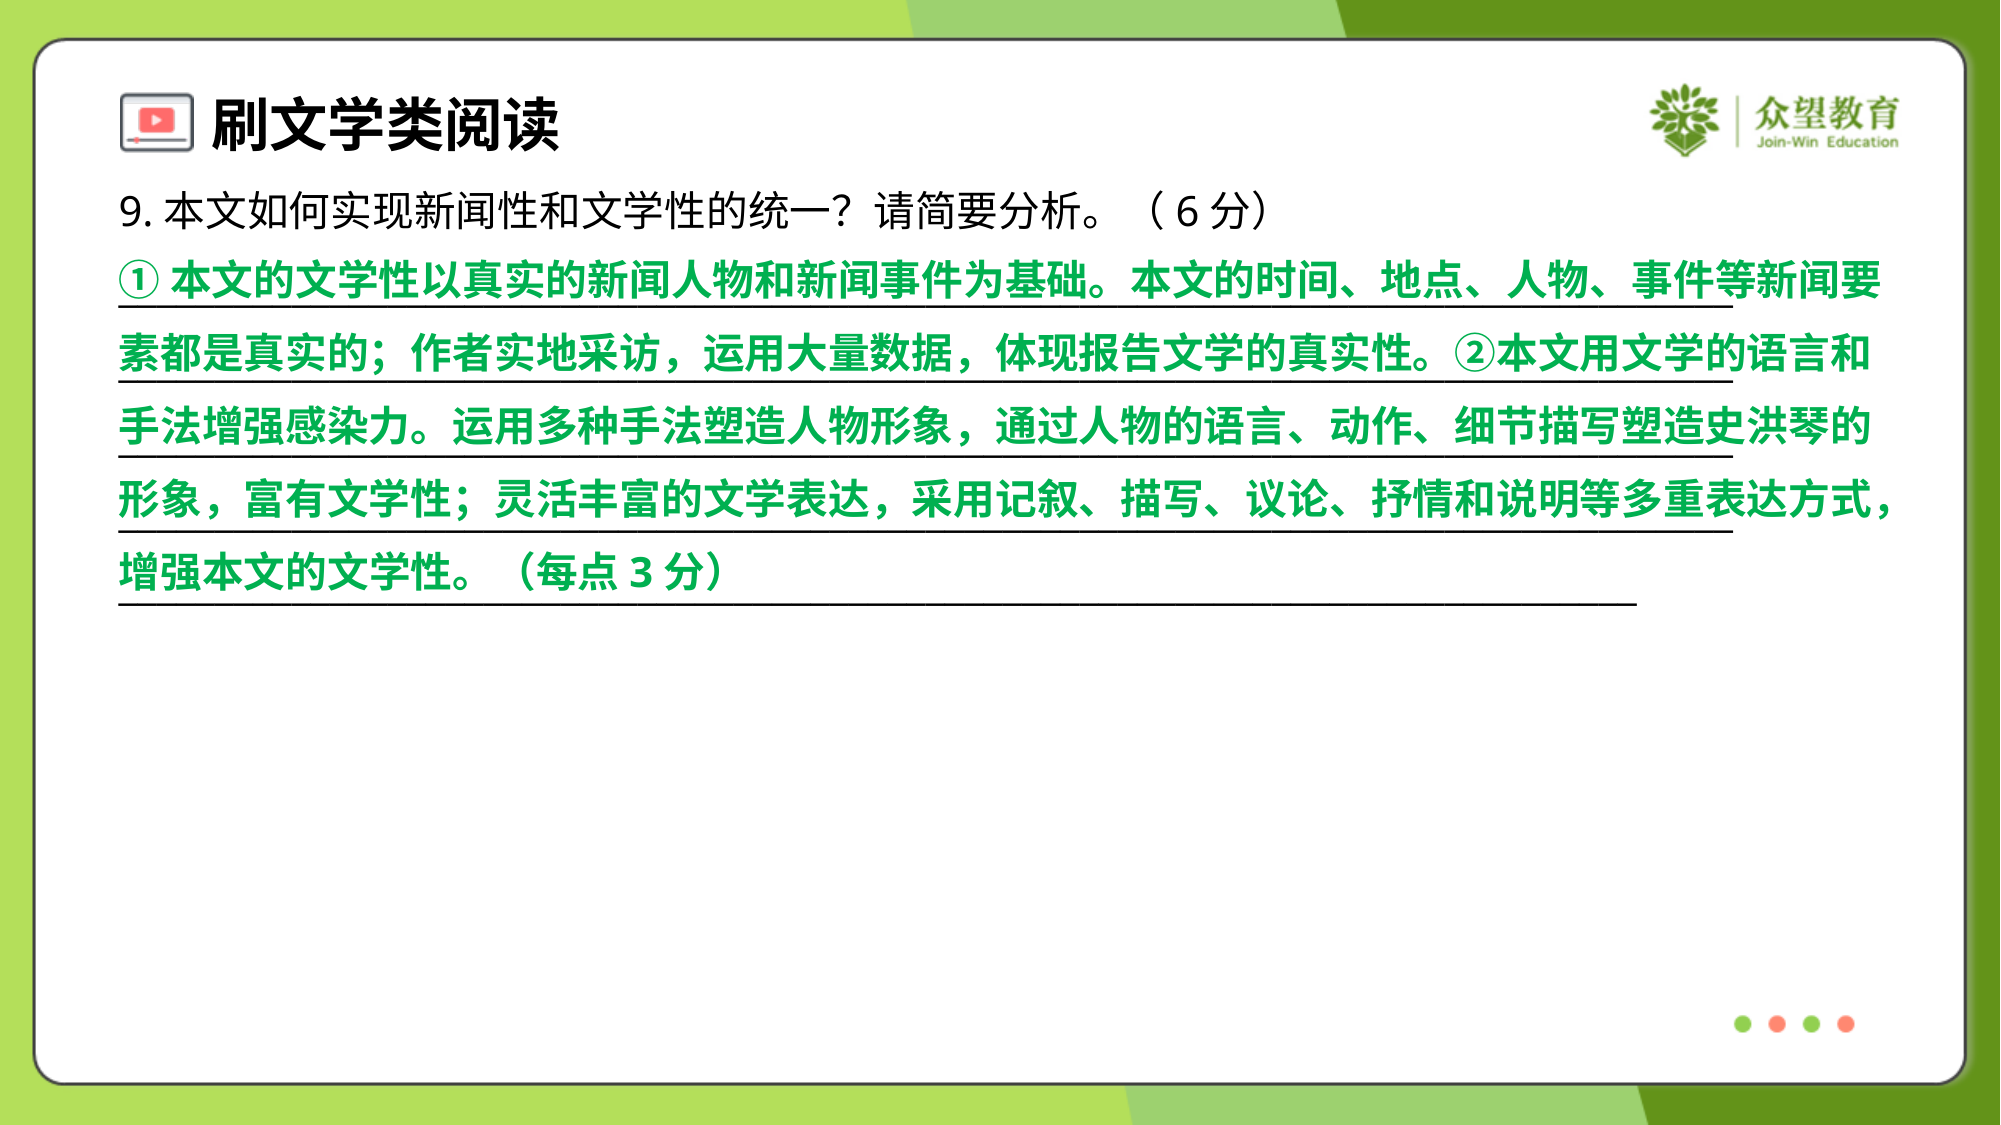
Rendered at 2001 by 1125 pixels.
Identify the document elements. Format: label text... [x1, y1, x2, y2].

text_box 9.本文如何实现新闻性和文学性的统一？请简要分析。（6分） [118, 159, 1883, 227]
text_box ①本文的文学性以真实的新闻人物和新闻事件为基础。本文的时间、地点、人物、事件等新闻要 素都是真实的；作者实地采访，运用大量数据，体现报告文学的真实性。②本文用文学的语言和 手法增强感染力。运用多种手法塑造人物形象，通过人物的语言、动作、细节描写塑造史洪琴的 形象，富有文学性；灵活丰富的文学表达，采用记叙、描写、议论、抒情和说明等多重表达方式， 增强本文的文学性。（每点3分） [118, 231, 1883, 589]
text_box ____________________________________________________________________________________ ____________________________________________________________________________________ ____________________________________________________________________________________ ____________________________________________________________________________________ _______________________________________________________________________________ [118, 589, 1883, 598]
picture [0, 0, 2000, 1125]
